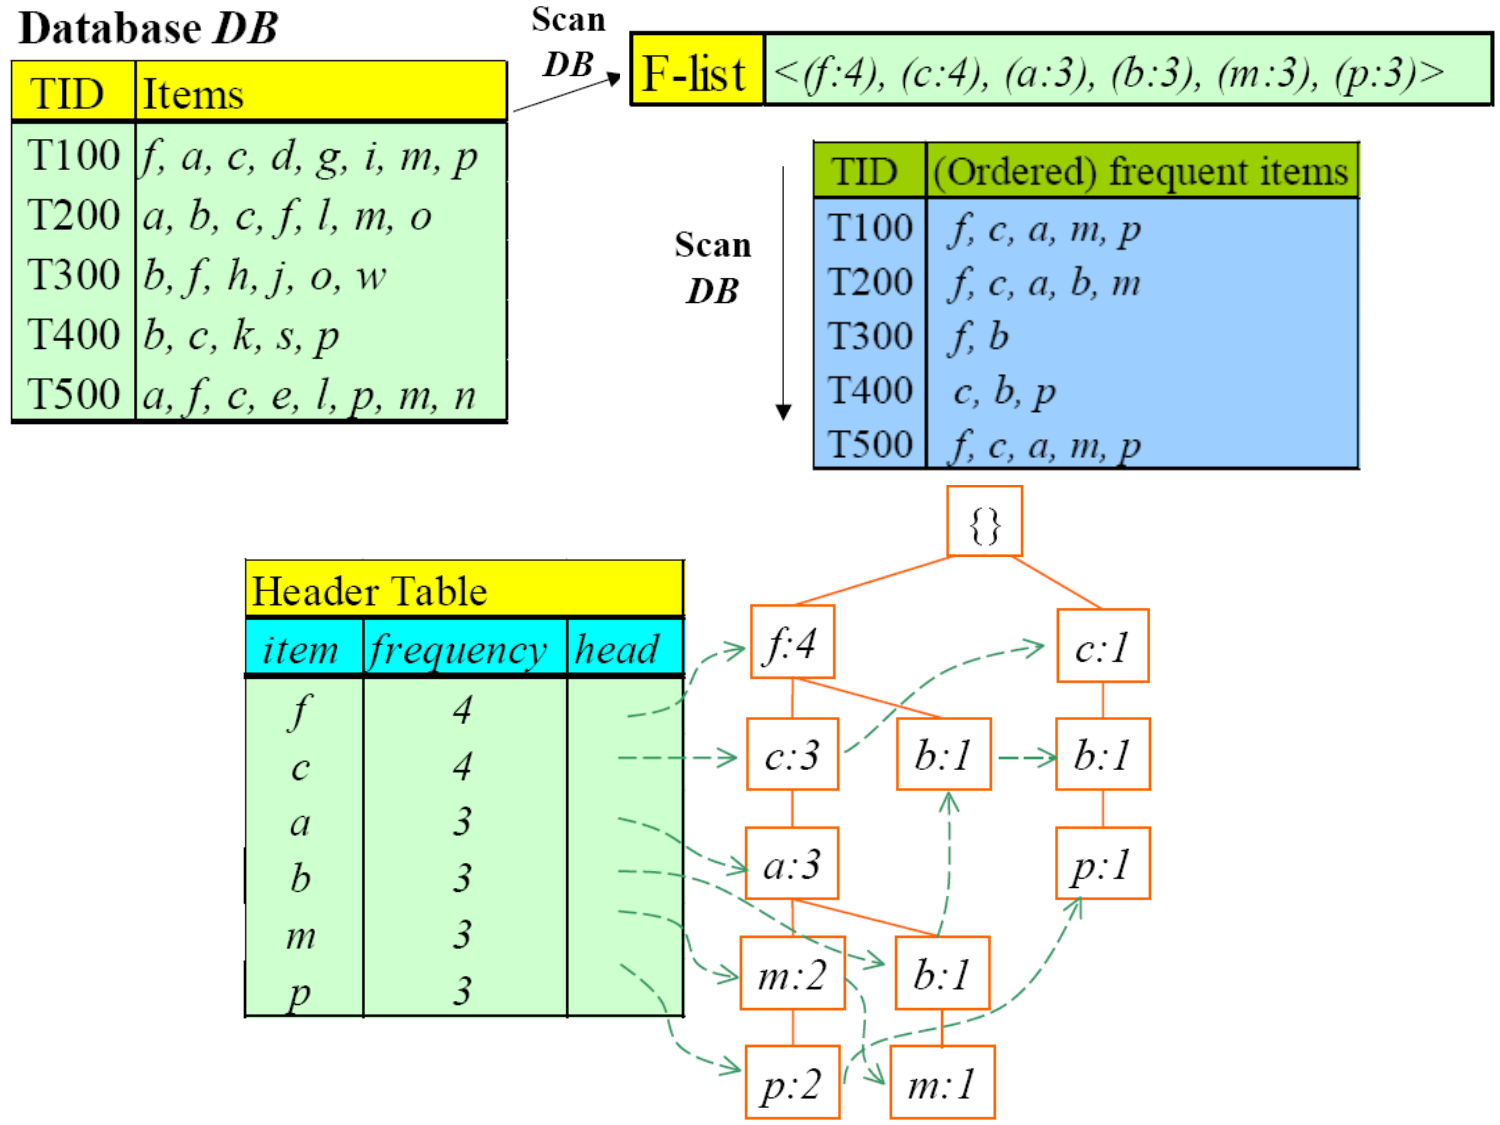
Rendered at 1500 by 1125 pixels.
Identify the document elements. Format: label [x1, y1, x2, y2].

text_box [672, 130, 1371, 476]
picture [0, 0, 514, 430]
text_box [513, 0, 1500, 114]
text_box [235, 485, 1158, 1125]
